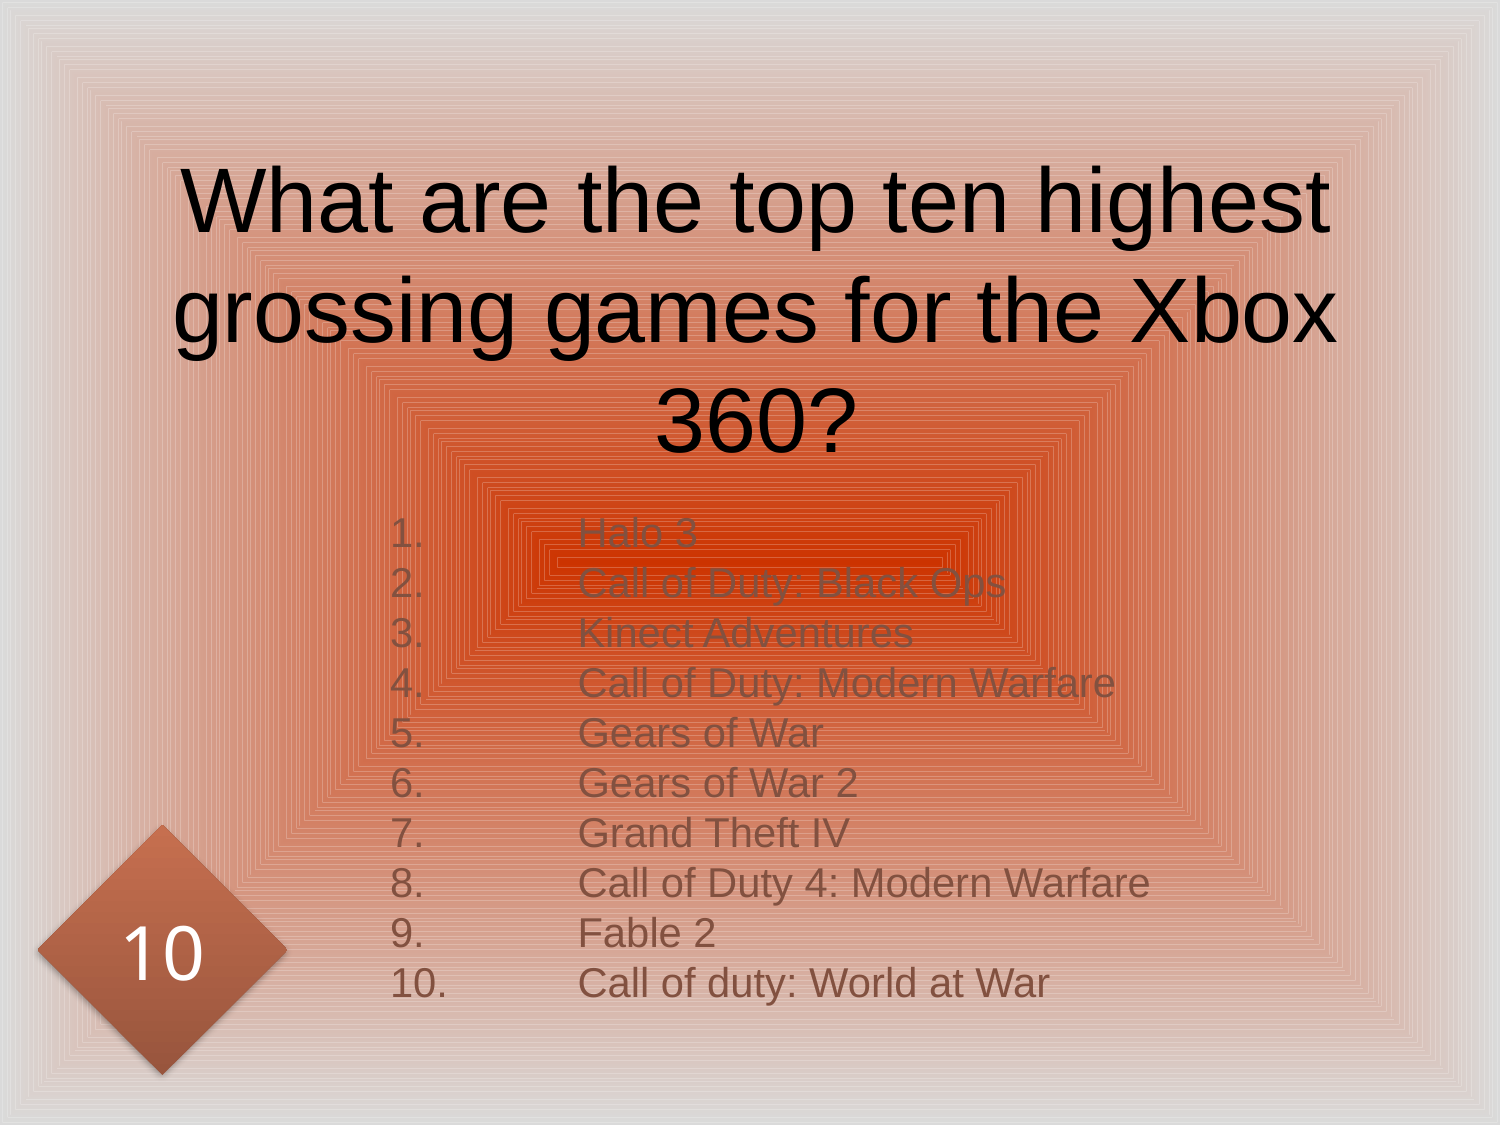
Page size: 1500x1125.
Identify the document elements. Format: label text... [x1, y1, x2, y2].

title What are the top ten highest grossing games for the Xbox 360? [112, 137, 1401, 476]
text_box Halo 3 Call of Duty: Black Ops Kinect Adventures Call of Duty: Modern Warfare Gears of War Gears of War 2 Grand Theft IV Call of Duty 4: Modern Warfare Fable 2 Call of duty: World at War [374, 524, 1288, 1038]
text_box 10 [37, 825, 288, 1075]
